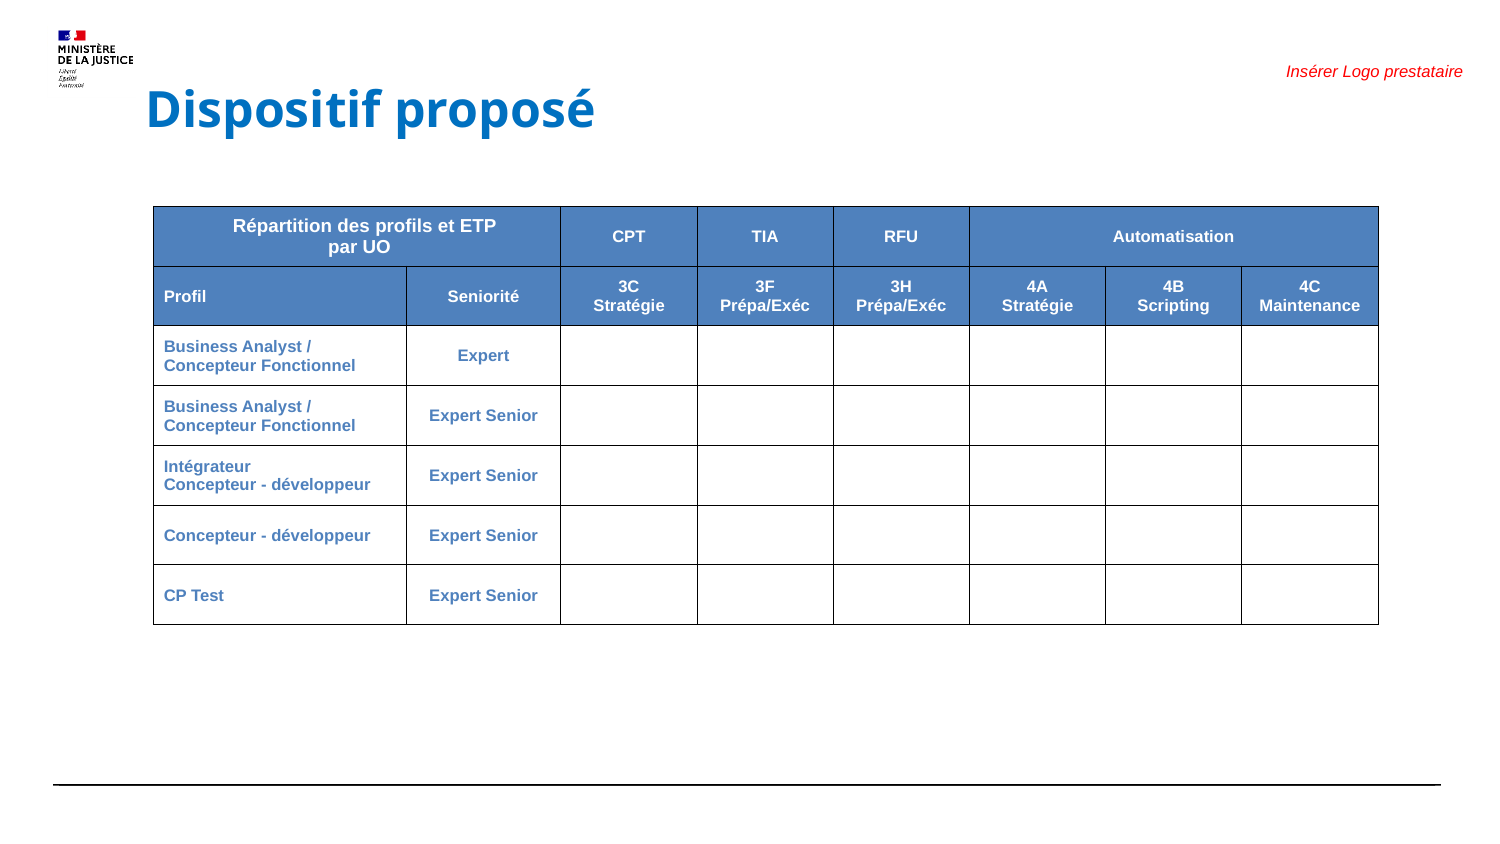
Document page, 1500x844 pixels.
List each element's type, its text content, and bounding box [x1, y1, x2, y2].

table_cell [834, 326, 969, 385]
table_cell [1106, 565, 1241, 624]
table_cell [970, 326, 1105, 385]
table_cell Business Analyst / Concepteur Fonctionnel [154, 386, 406, 445]
table_cell 4C Maintenance [1242, 267, 1378, 325]
table_header CPT [561, 207, 697, 266]
table_cell CP Test [154, 565, 406, 624]
table_cell Expert [407, 326, 560, 385]
table_cell [1106, 326, 1241, 385]
table_cell [834, 506, 969, 564]
table_cell [698, 565, 833, 624]
table_cell [970, 446, 1105, 505]
table_cell Expert Senior [407, 565, 560, 624]
table_cell Business Analyst / Concepteur Fonctionnel [154, 326, 406, 385]
table_cell Expert Senior [407, 506, 560, 564]
table_cell [698, 506, 833, 564]
table_header RFU [834, 207, 969, 266]
table_cell [698, 386, 833, 445]
table_cell Profil [154, 267, 406, 325]
table_header Répartition des profils et ETP par UO [154, 207, 560, 266]
table_cell [834, 565, 969, 624]
table_cell [970, 506, 1105, 564]
table_cell [561, 446, 697, 505]
table_cell [970, 565, 1105, 624]
table_cell [1242, 386, 1378, 445]
table_cell Intégrateur Concepteur - développeur [154, 446, 406, 505]
table_cell 4A Stratégie [970, 267, 1105, 325]
table_cell [1106, 506, 1241, 564]
table_cell [561, 326, 697, 385]
table_cell [561, 506, 697, 564]
table_cell [834, 446, 969, 505]
title Dispositif proposé [145, 81, 1291, 139]
table_cell [1242, 506, 1378, 564]
table_header Automatisation [970, 207, 1378, 266]
table_cell [561, 565, 697, 624]
table_header TIA [698, 207, 833, 266]
table_cell [1106, 386, 1241, 445]
table_cell Seniorité [407, 267, 560, 325]
table_cell [1106, 446, 1241, 505]
table_cell [834, 386, 969, 445]
table_cell Expert Senior [407, 386, 560, 445]
table_cell [970, 386, 1105, 445]
picture [47, 20, 143, 98]
table_cell [1242, 565, 1378, 624]
table_cell [1242, 446, 1378, 505]
table_cell [561, 386, 697, 445]
table_cell Concepteur - développeur [154, 506, 406, 564]
table_cell Expert Senior [407, 446, 560, 505]
table_cell [698, 446, 833, 505]
table_cell 3F Prépa/Exéc [698, 267, 833, 325]
table_cell 3H Prépa/Exéc [834, 267, 969, 325]
table_cell 4B Scripting [1106, 267, 1241, 325]
table_cell [698, 326, 833, 385]
table_cell [1242, 326, 1378, 385]
table_cell 3C Stratégie [561, 267, 697, 325]
